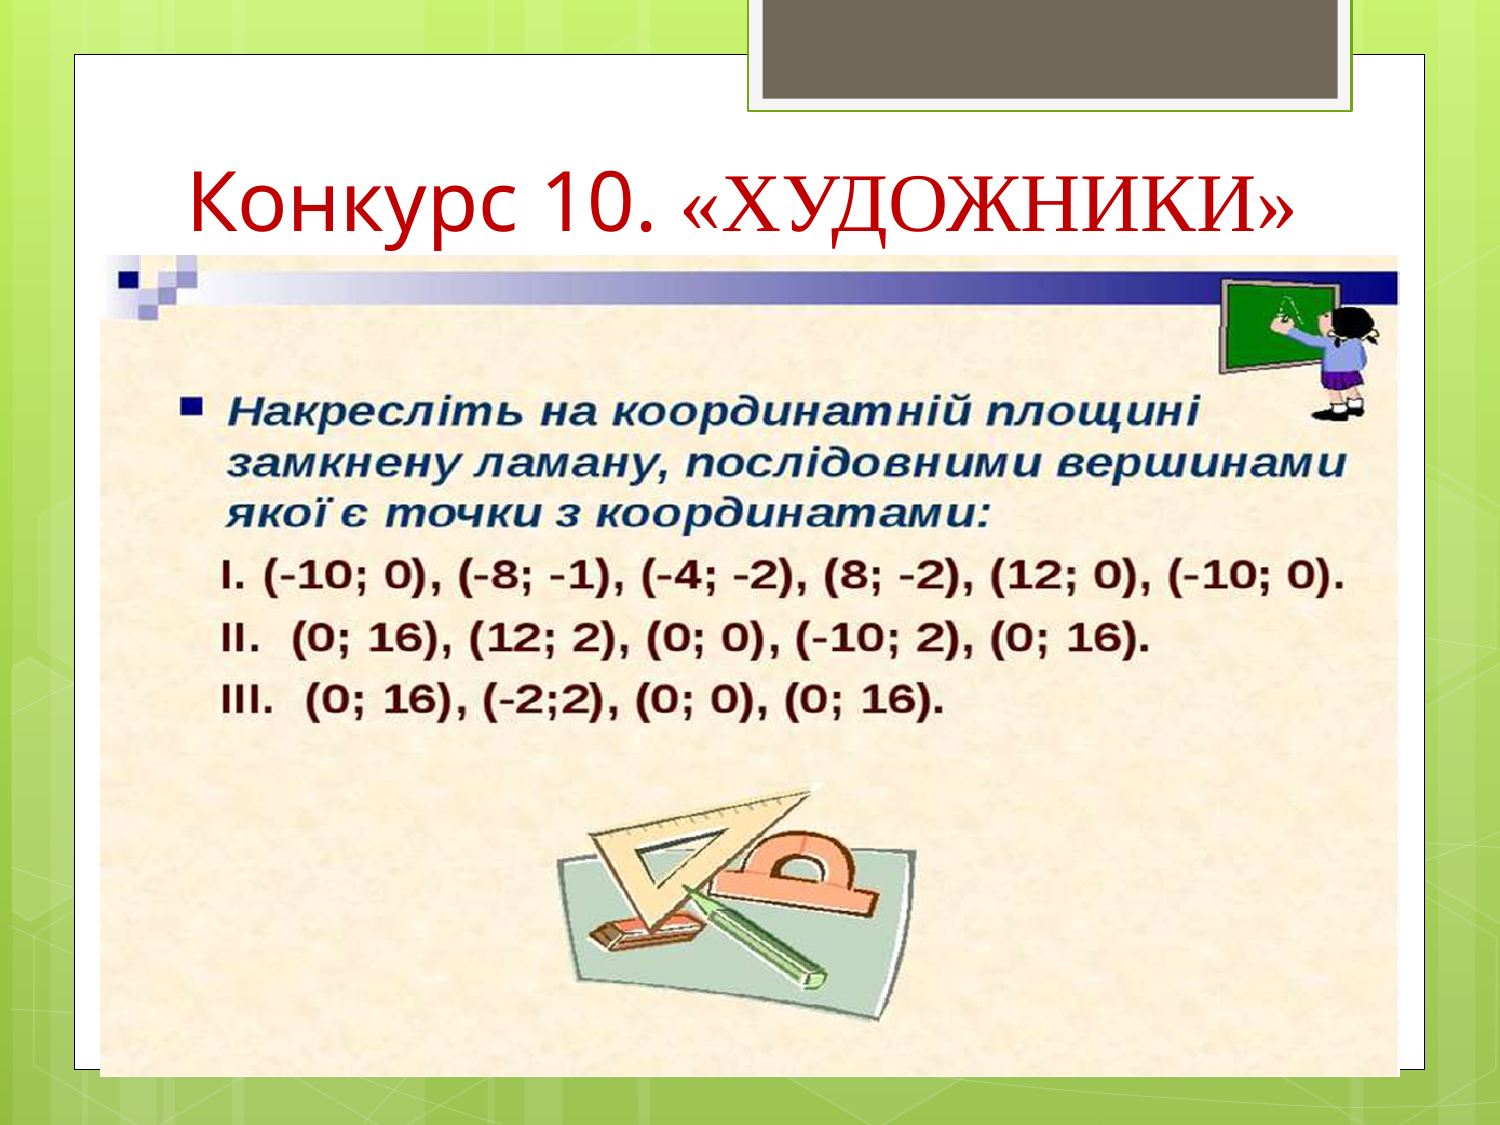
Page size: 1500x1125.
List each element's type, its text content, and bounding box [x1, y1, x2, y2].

picture [100, 255, 1400, 1078]
title Конкурс 10. «ХУДОЖНИКИ» [171, 90, 1324, 253]
